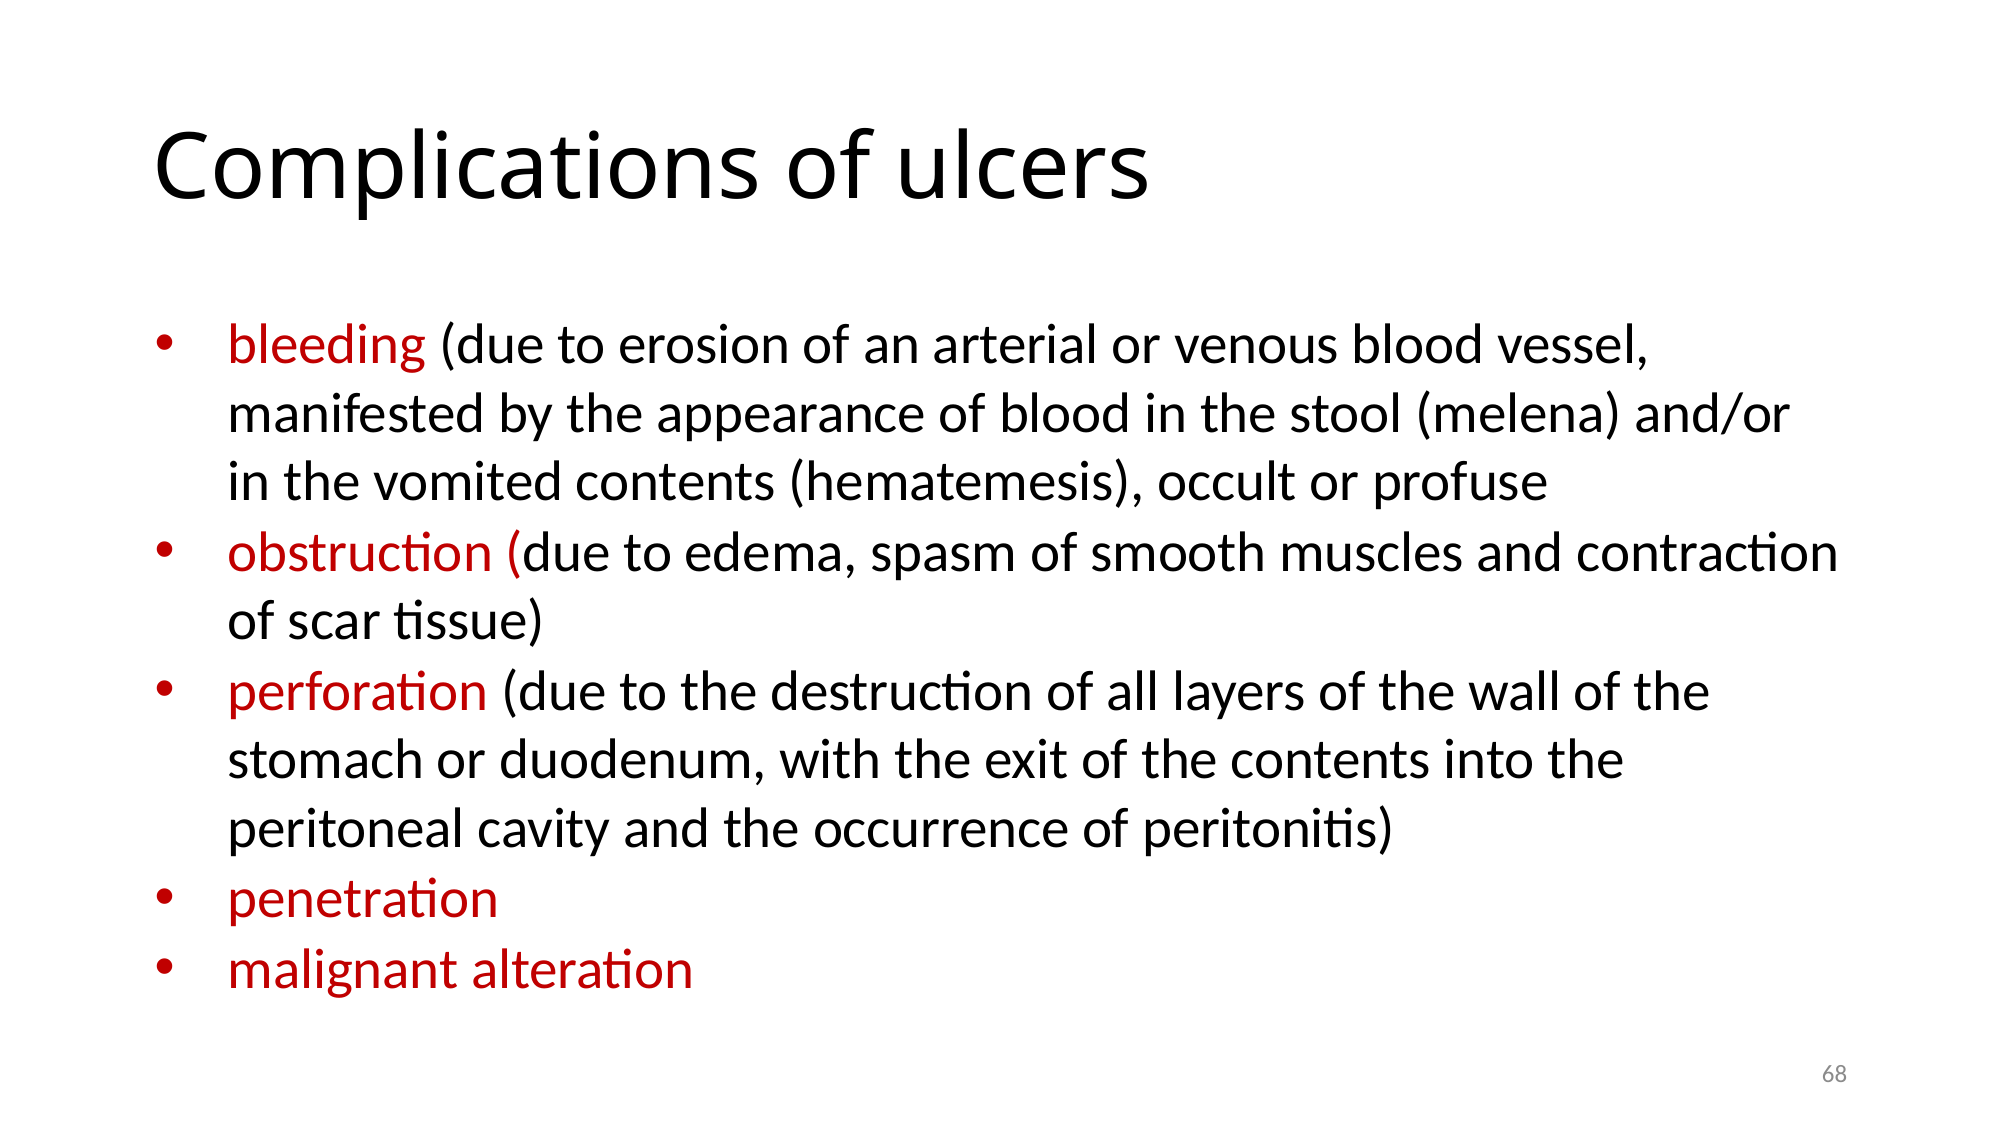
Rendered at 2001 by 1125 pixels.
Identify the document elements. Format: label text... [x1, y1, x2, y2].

title Complications of ulcers [137, 59, 1863, 278]
slide_number 68 [1412, 1042, 1863, 1103]
list bleeding (due to erosion of an arterial or venous blood vessel, manifested by the appearance of blood in the stool (melena) and/or in the vomited contents (hematemesis), occult or profuse obstruction (due to edema, spasm of smooth muscles and contraction of scar tissue) perforation (due to the destruction of all layers of the wall of the stomach or duodenum, with the exit of the contents into the peritoneal cavity and the occurrence of peritonitis) penetration malignant alteration [137, 299, 1863, 1014]
